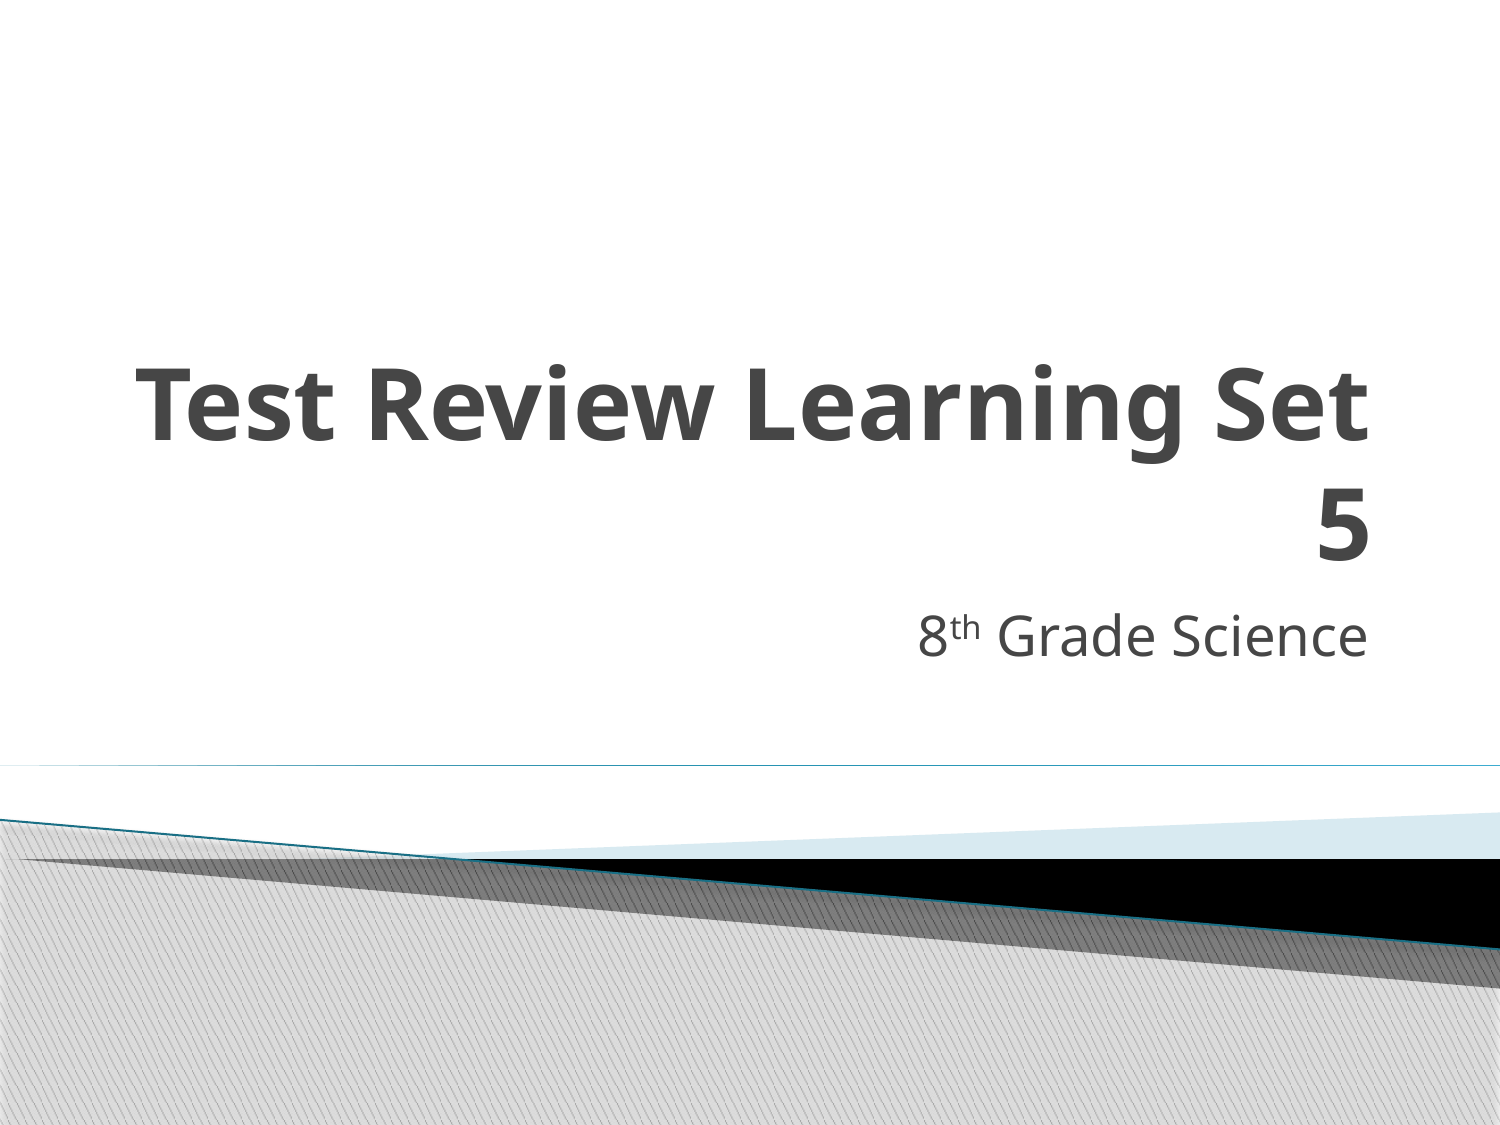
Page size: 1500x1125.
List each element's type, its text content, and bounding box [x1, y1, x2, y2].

subtitle 8th Grade Science [112, 592, 1388, 790]
title Test Review Learning Set 5 [112, 287, 1388, 588]
picture [5, 859, 1500, 989]
